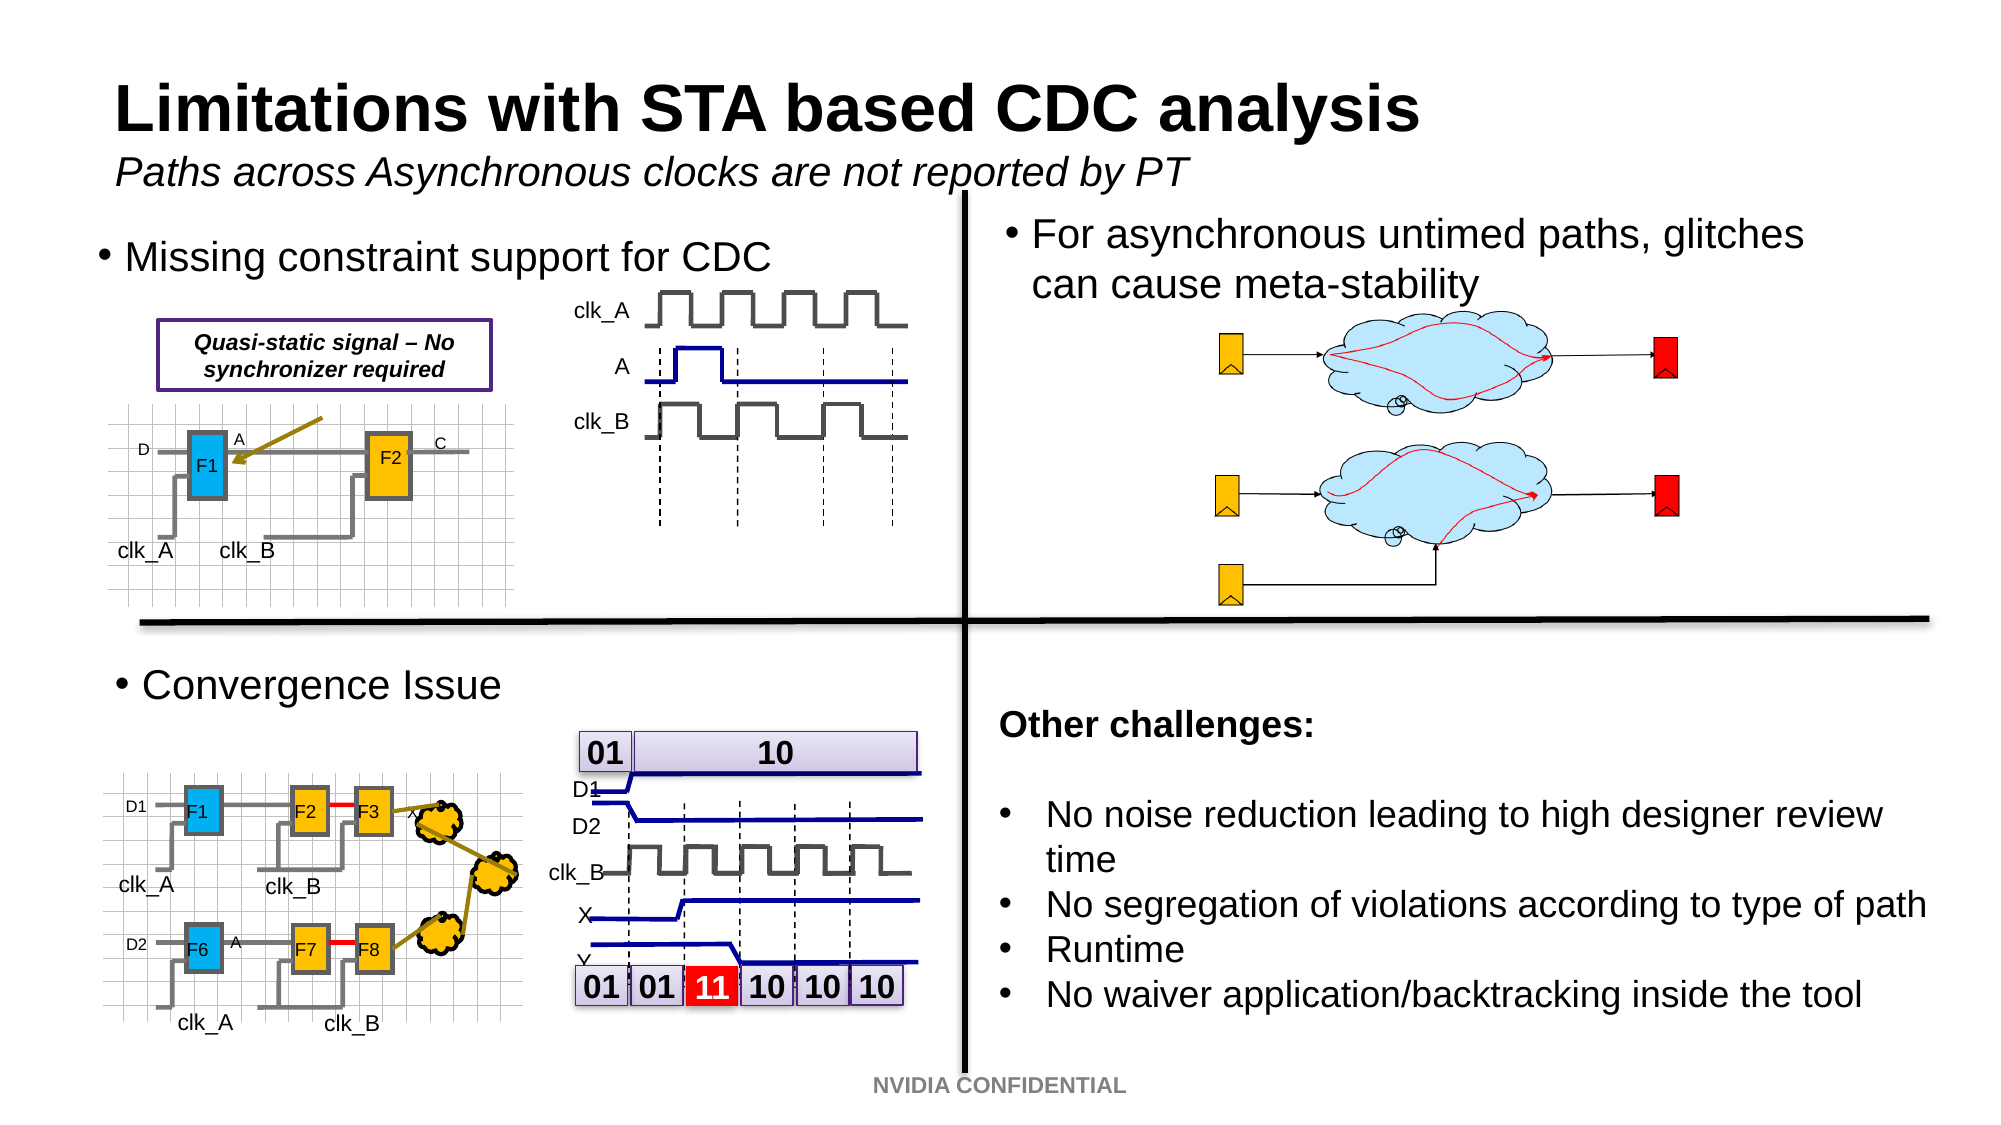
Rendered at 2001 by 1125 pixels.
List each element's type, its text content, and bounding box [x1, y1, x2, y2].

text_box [99, 735, 924, 1035]
list For asynchronous untimed paths, glitches can cause meta-stability [989, 199, 1899, 363]
text_box Other challenges: No noise reduction leading to high designer review time No segregation of violations according to type of path Runtime No waiver application/backtracking inside the tool [984, 692, 1973, 1023]
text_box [139, 618, 1125, 623]
text_box NVIDIA CONFIDENTIAL [479, 1054, 1521, 1115]
title Limitations with STA based CDC analysis [99, 11, 2000, 137]
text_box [1726, 618, 1930, 623]
list Paths across Asynchronous clocks are not reported by PT [99, 137, 2000, 213]
list Missing constraint support for CDC [82, 221, 956, 612]
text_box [104, 292, 946, 611]
list Convergence Issue [99, 650, 806, 735]
picture [1130, 310, 1722, 645]
